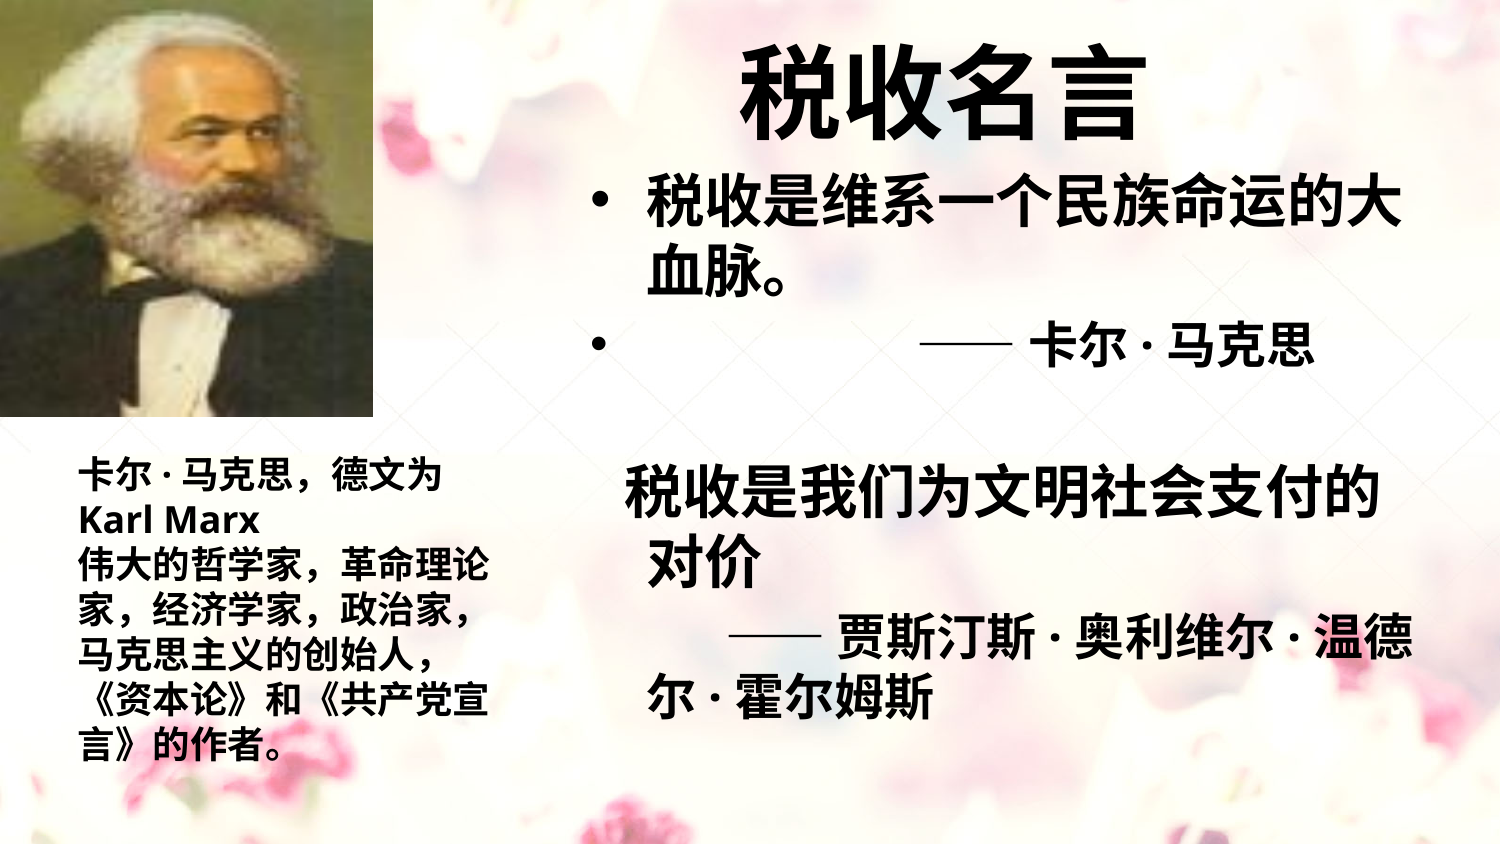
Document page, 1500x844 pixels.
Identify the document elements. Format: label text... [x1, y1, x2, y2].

picture [0, 0, 1500, 844]
text_box 卡尔·马克思，德文为Karl Marx 伟大的哲学家，革命理论家，经济学家，政治家，马克思主义的创始人，《资本论》和《共产党宣言》的作者。 [63, 443, 508, 773]
list 税收是维系一个民族命运的大血脉。 ——卡尔·马克思 税收是我们为文明社会支付的对价 ——贾斯汀斯·奥利维尔·温德尔·霍尔姆斯 [578, 157, 1431, 716]
title 税收名言 [522, 0, 1368, 159]
